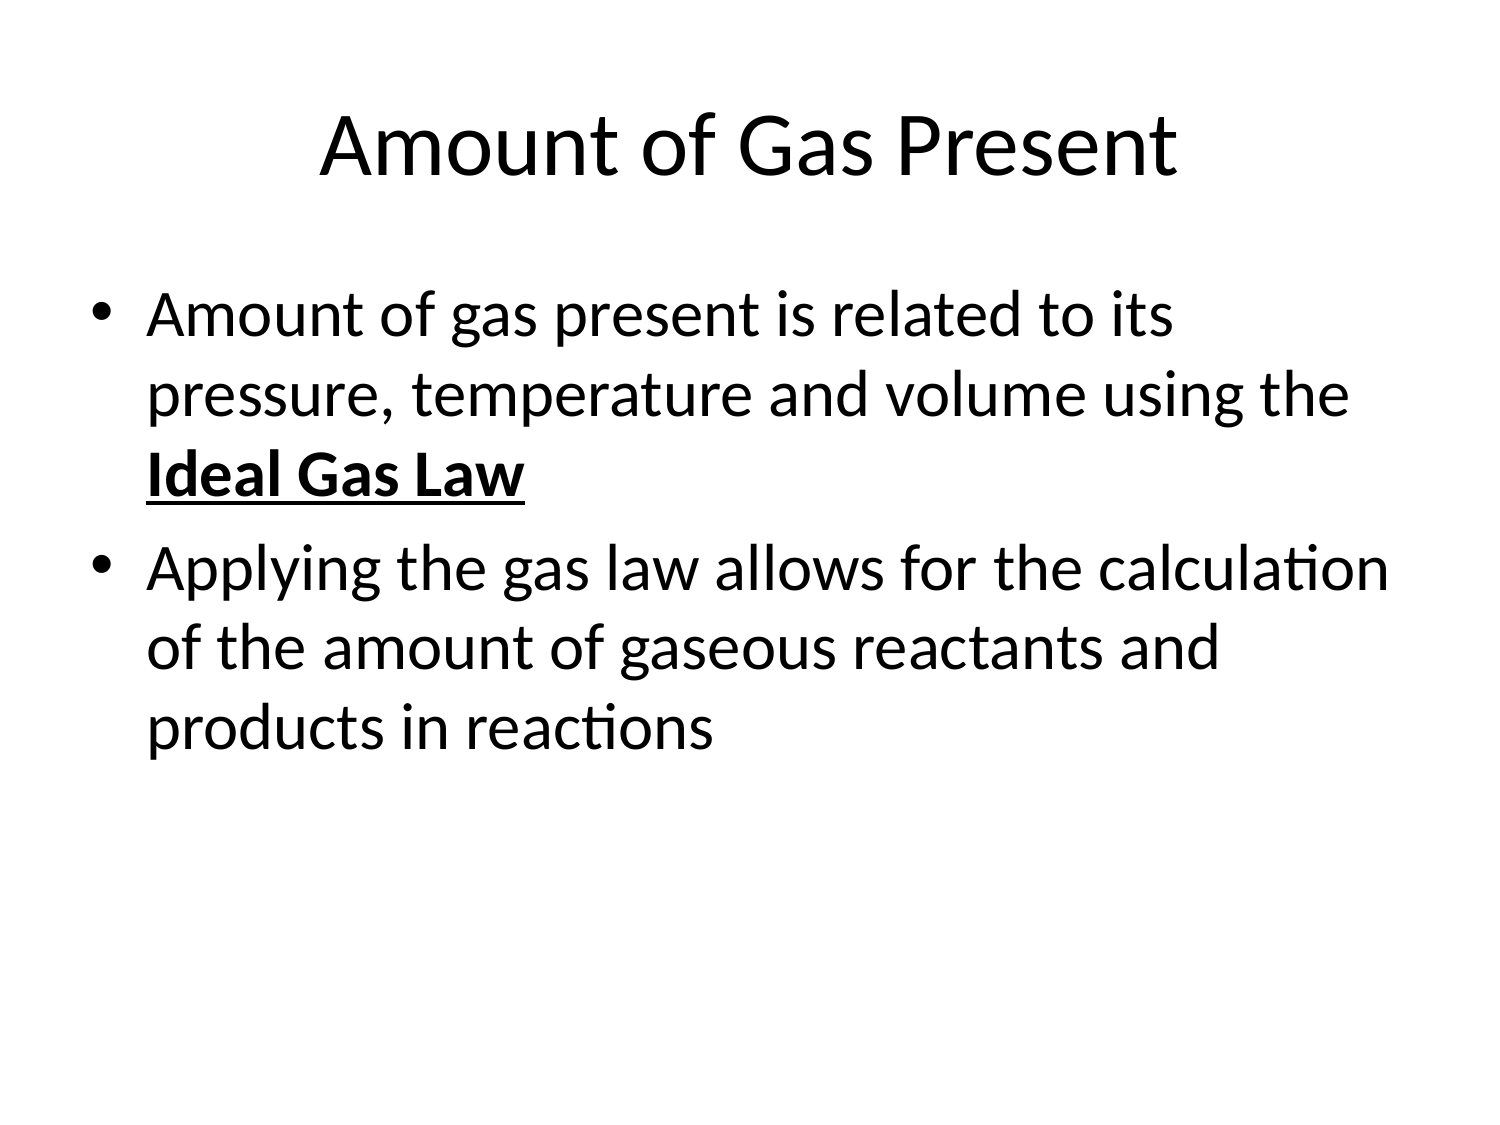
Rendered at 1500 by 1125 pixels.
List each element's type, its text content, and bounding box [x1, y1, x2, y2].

title Amount of Gas Present [75, 45, 1425, 233]
list Amount of gas present is related to its pressure, temperature and volume using the Ideal Gas Law Applying the gas law allows for the calculation of the amount of gaseous reactants and products in reactions [75, 262, 1425, 1005]
